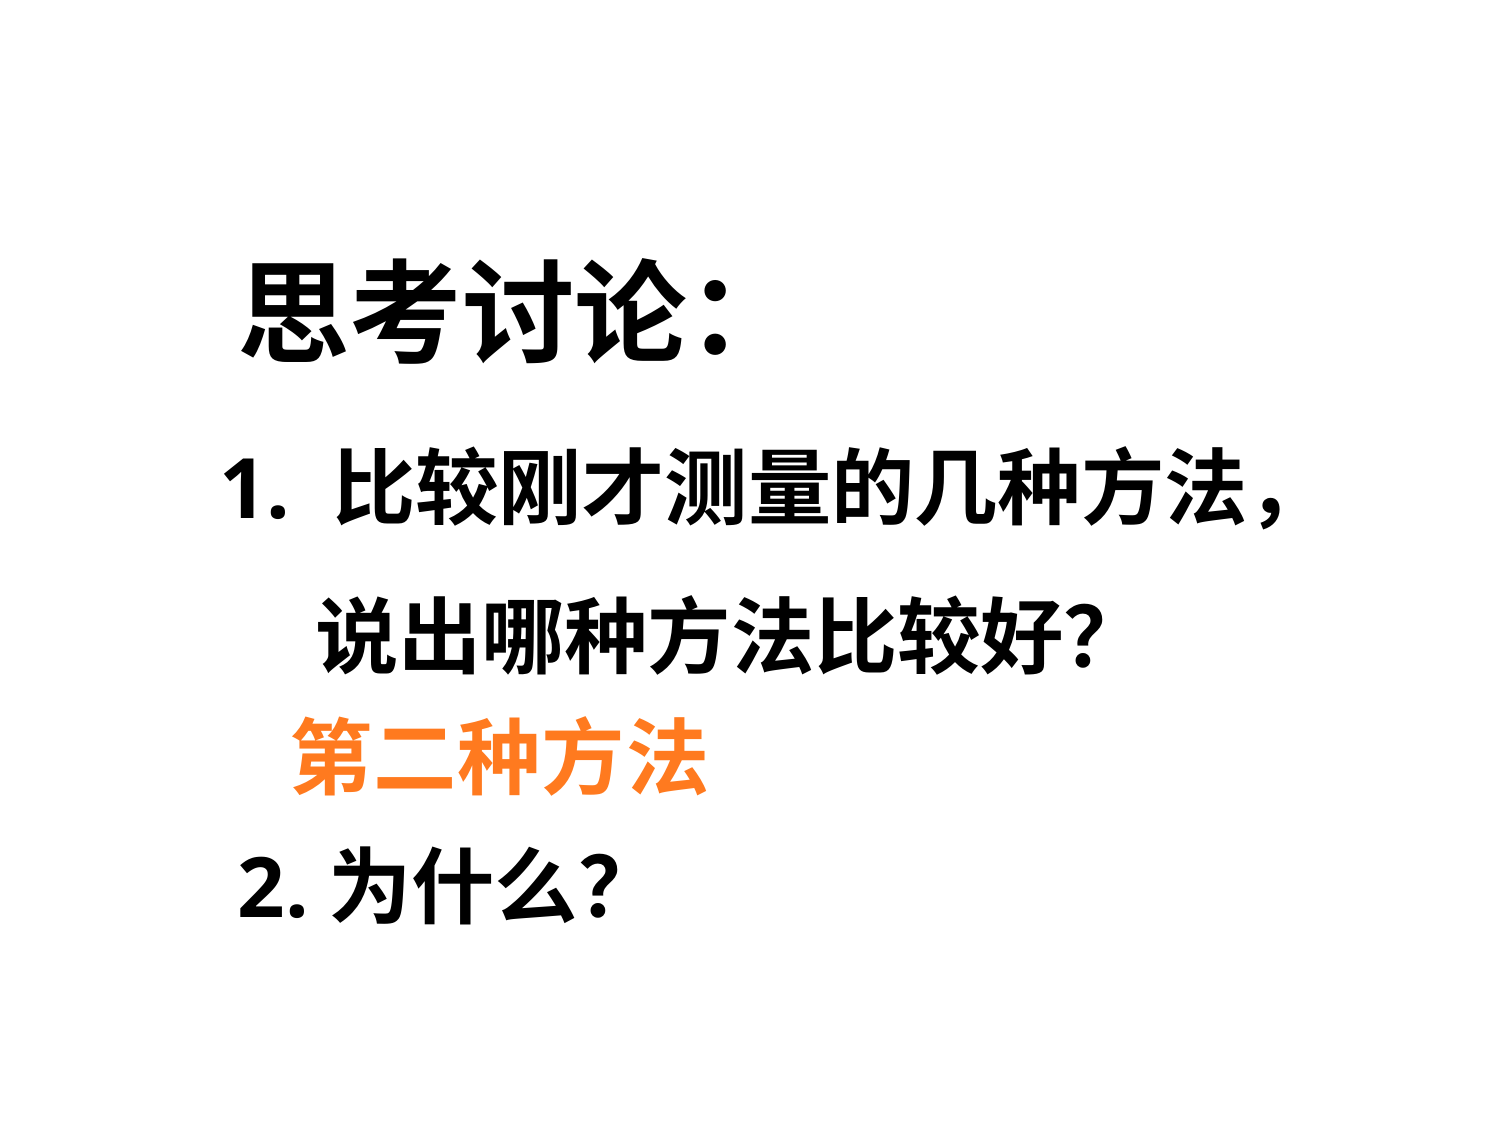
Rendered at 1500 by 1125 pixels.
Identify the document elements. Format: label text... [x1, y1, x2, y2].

text_box 1. 比较刚才测量的几种方法， 说出哪种方法比较好？ [204, 377, 1400, 692]
text_box 思考讨论： [222, 234, 821, 377]
text_box 第二种方法 [216, 697, 783, 813]
text_box 2.为什么？ [222, 826, 1418, 942]
